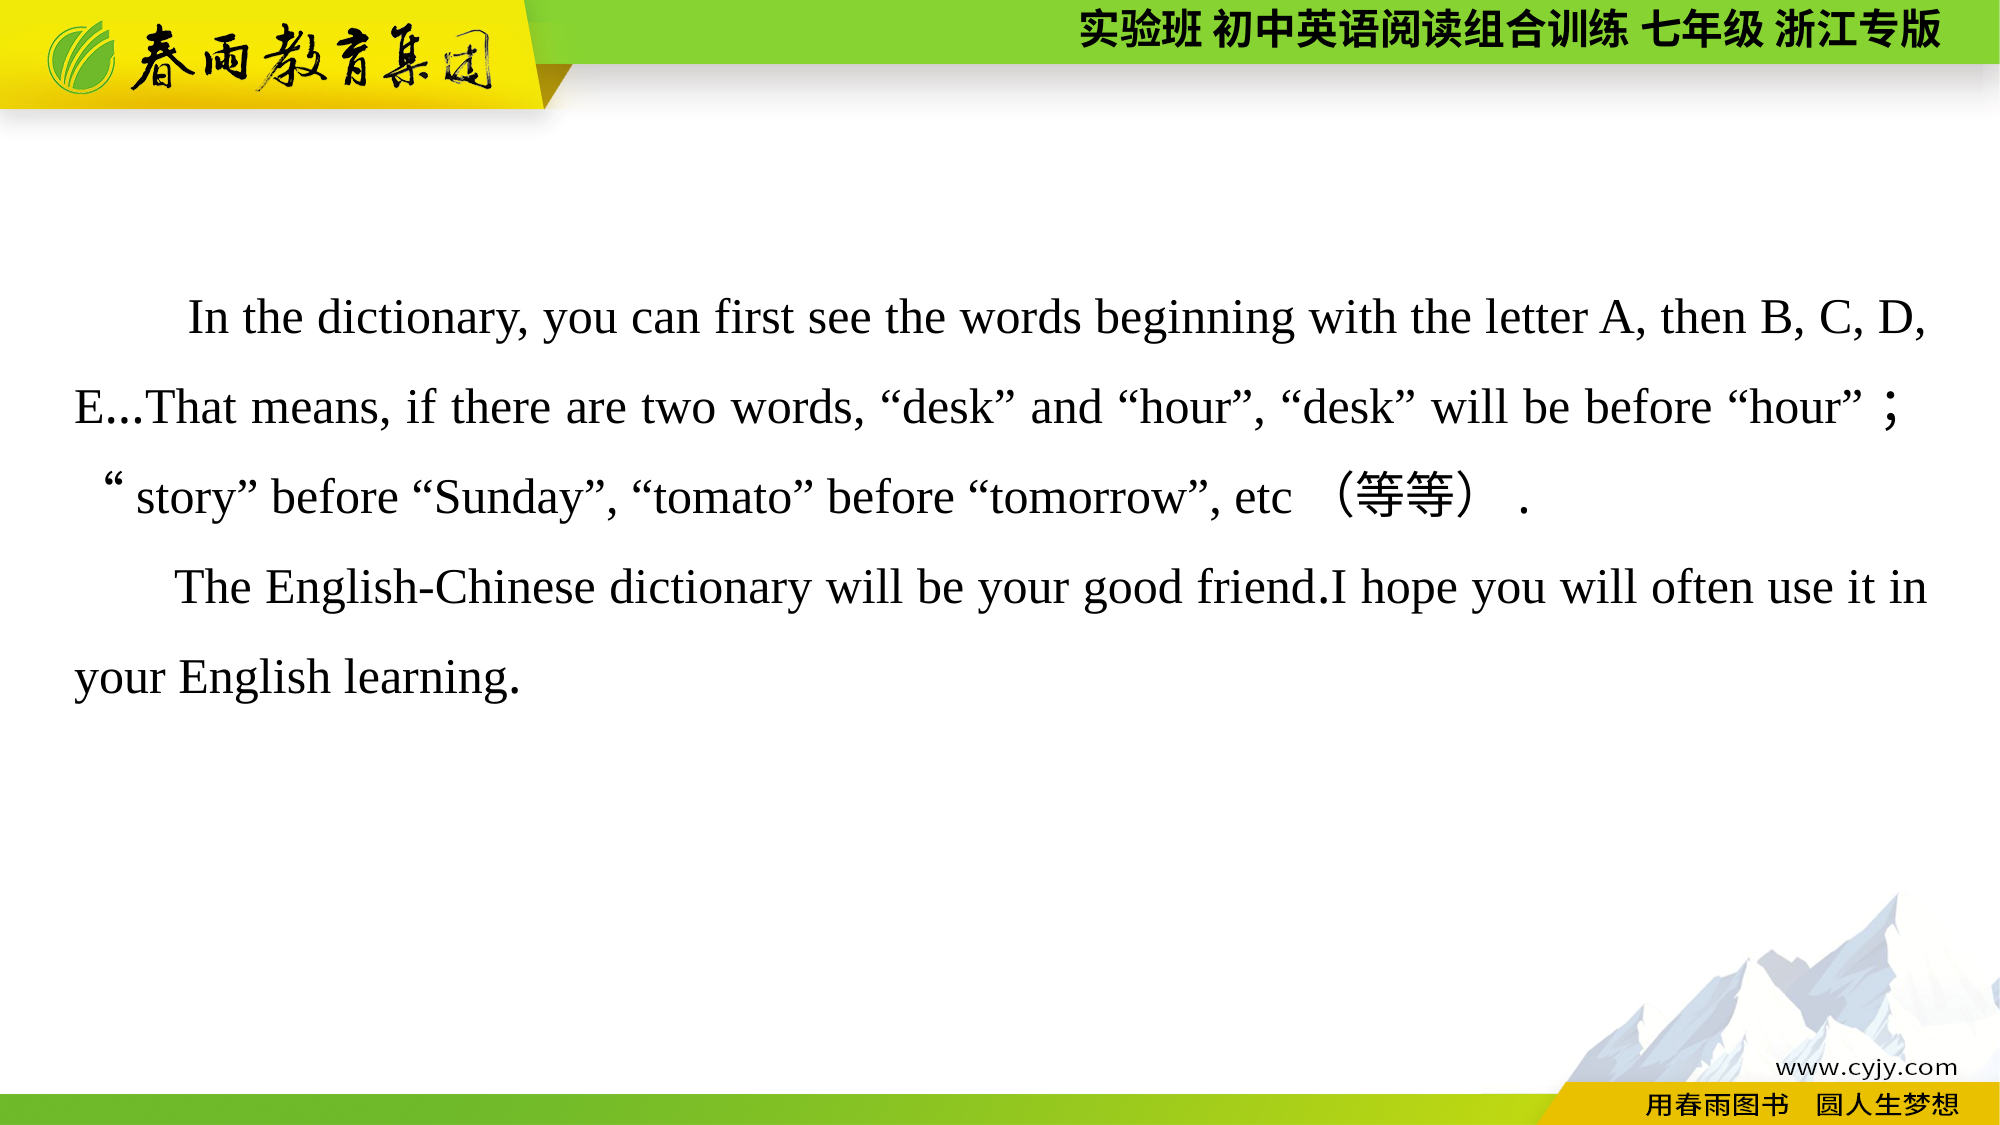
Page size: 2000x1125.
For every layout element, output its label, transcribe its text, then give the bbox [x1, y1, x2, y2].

list In the dictionary, you can first see the words beginning with the letter A, then B, C, D, E...That means, if there are two words, “desk” and “hour”, “desk” will be before “hour”；“story” before “Sunday”, “tomato” before “tomorrow”, etc（等等）. The English-Chinese dictionary will be your good friend.I hope you will often use it in your English learning. [59, 246, 1944, 716]
picture [0, 0, 2000, 1125]
